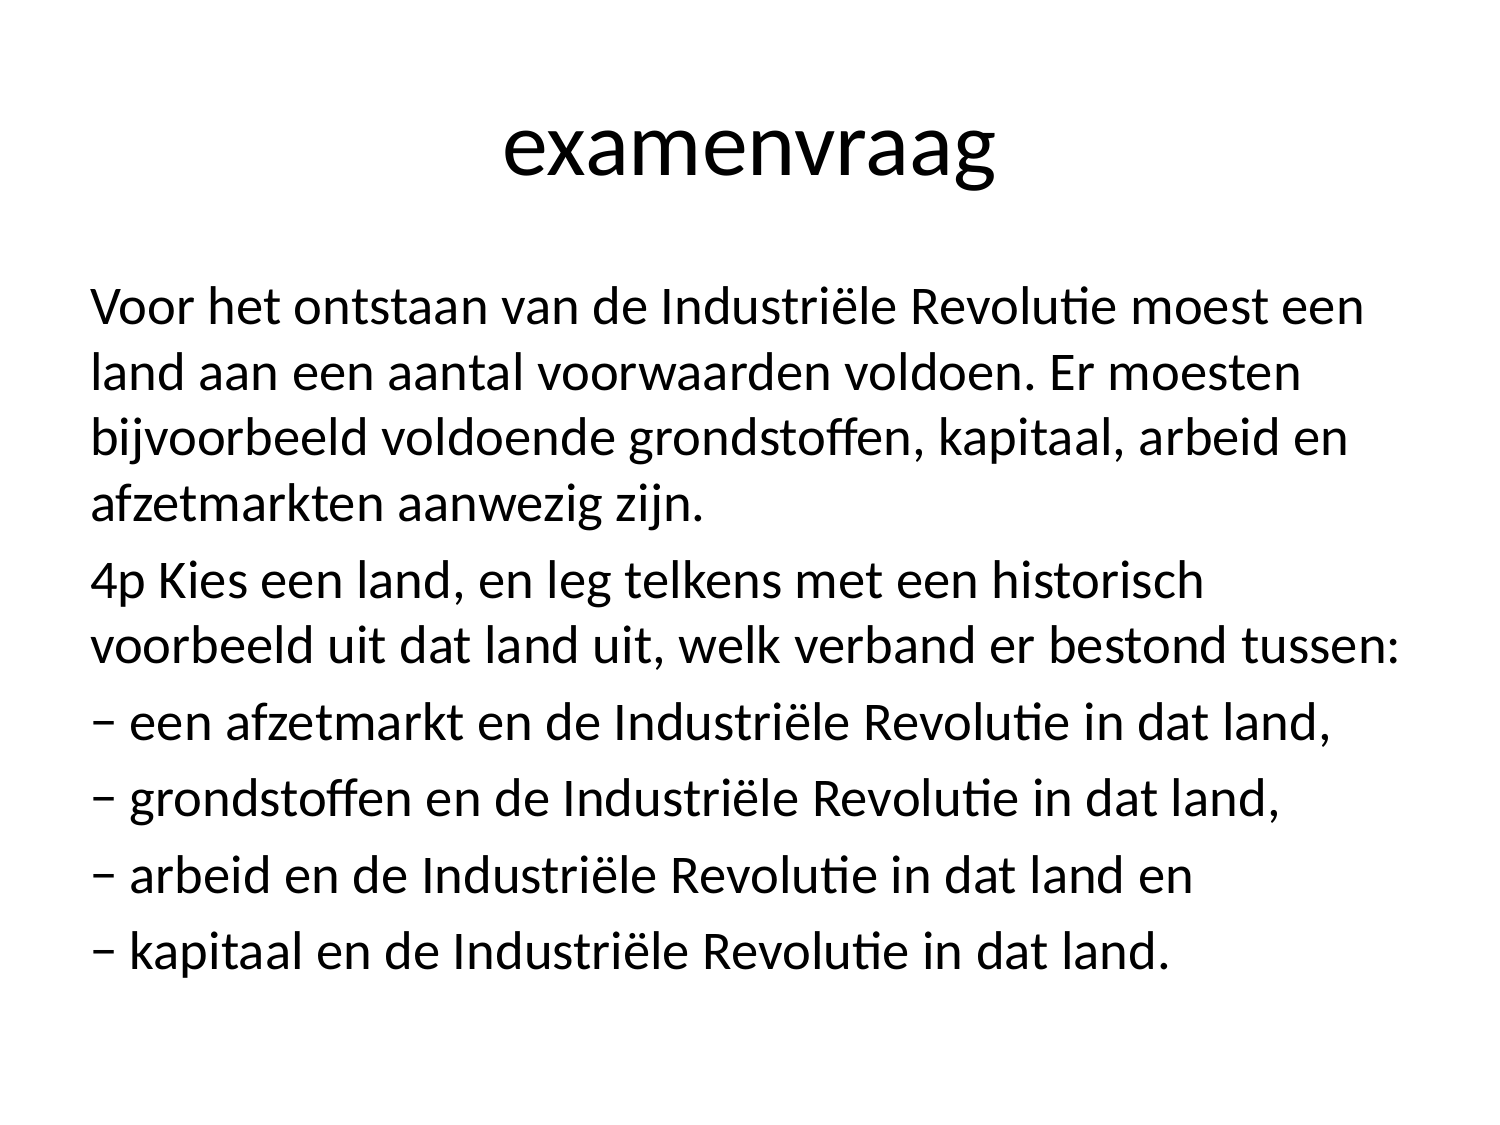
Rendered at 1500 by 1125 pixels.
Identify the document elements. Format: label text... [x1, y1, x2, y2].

list Voor het ontstaan van de Industriële Revolutie moest een land aan een aantal voorwaarden voldoen. Er moesten bijvoorbeeld voldoende grondstoffen, kapitaal, arbeid en afzetmarkten aanwezig zijn. 4p Kies een land, en leg telkens met een historisch voorbeeld uit dat land uit, welk verband er bestond tussen: − een afzetmarkt en de Industriële Revolutie in dat land, − grondstoffen en de Industriële Revolutie in dat land, − arbeid en de Industriële Revolutie in dat land en − kapitaal en de Industriële Revolutie in dat land. [75, 262, 1425, 1005]
title examenvraag [75, 45, 1425, 233]
